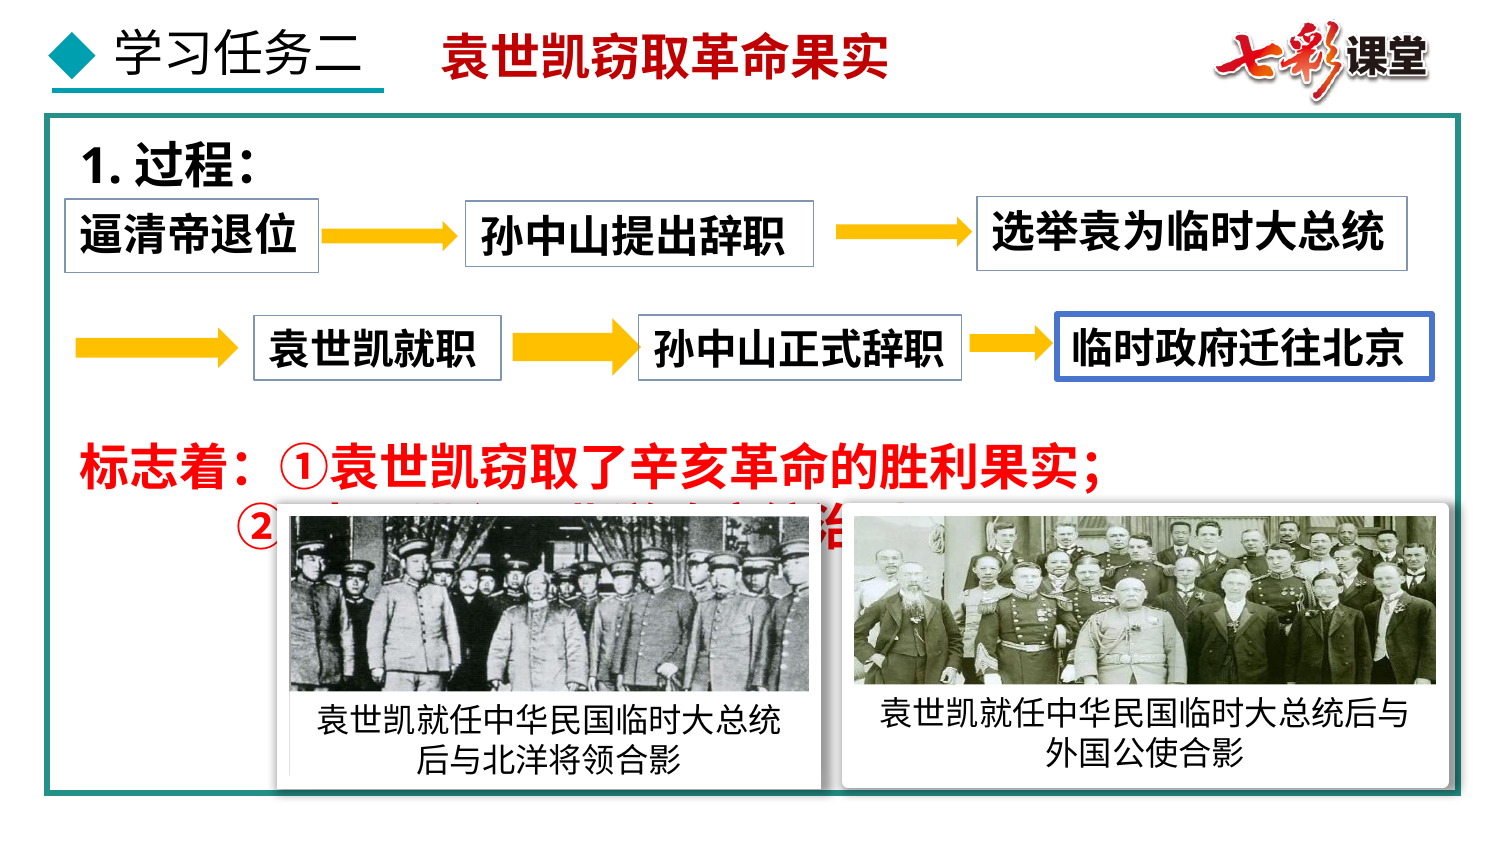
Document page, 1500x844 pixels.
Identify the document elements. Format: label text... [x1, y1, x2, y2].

text_box 袁世凯窃取革命果实 [425, 18, 971, 94]
text_box 1.过程： [64, 126, 1022, 202]
text_box 标志着：①袁世凯窃取了辛亥革命的胜利果实； ② 中国进入了北洋政府统治时期 [64, 427, 1438, 563]
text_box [288, 515, 810, 777]
text_box 孙中山提出辞职 [465, 201, 814, 267]
text_box [321, 220, 458, 252]
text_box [853, 514, 1438, 781]
text_box 孙中山正式辞职 [638, 315, 962, 380]
picture [1210, 15, 1434, 106]
text_box [969, 325, 1054, 362]
text_box 选举袁为临时大总统 [976, 196, 1407, 271]
text_box 袁世凯就职 [253, 315, 502, 380]
text_box 逼清帝退位 [64, 199, 319, 273]
text_box [836, 216, 973, 247]
text_box [75, 327, 239, 368]
text_box 临时政府迁往北京 [1057, 314, 1432, 380]
text_box [512, 318, 638, 376]
